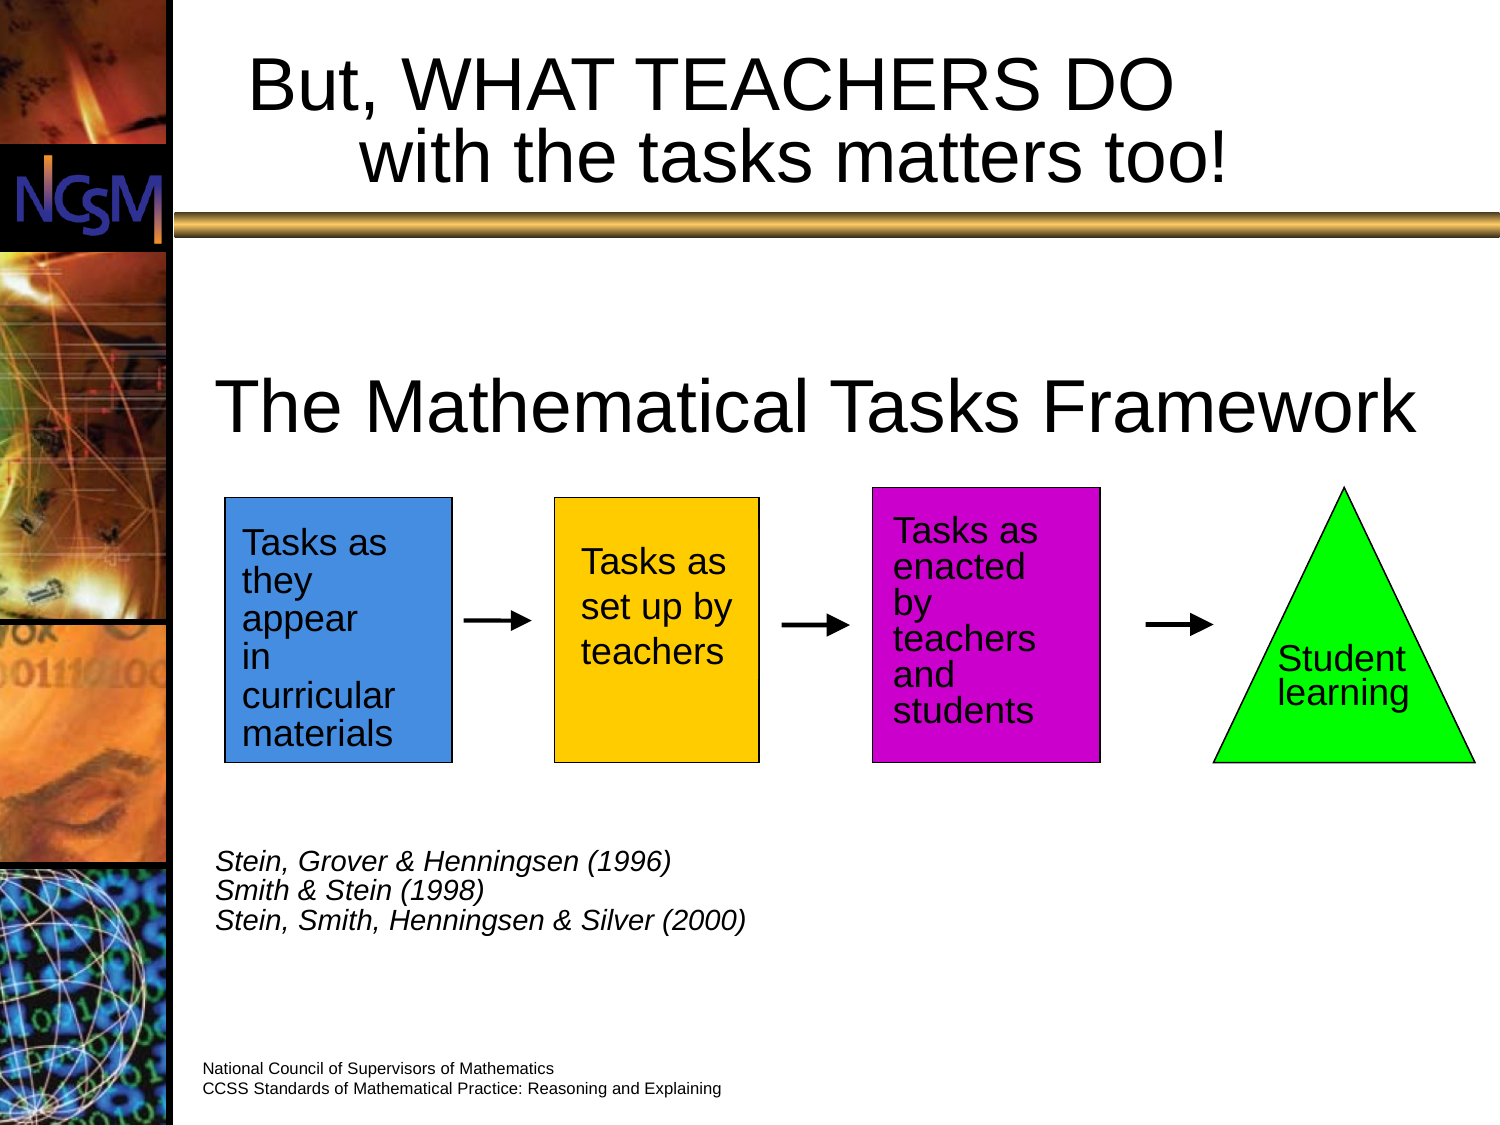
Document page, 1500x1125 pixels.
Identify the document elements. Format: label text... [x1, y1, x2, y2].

title But, WHAT TEACHERS DO with the tasks matters too! [224, 50, 1366, 200]
text_box The Mathematical Tasks Framework [199, 349, 1433, 455]
picture [0, 625, 166, 862]
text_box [224, 487, 1476, 763]
list Stein, Grover & Henningsen (1996) Smith & Stein (1998) Stein, Smith, Henningsen & Silver (2000) [200, 839, 875, 1000]
picture [0, 869, 166, 1125]
picture [0, 0, 167, 619]
slide_number National Council of Supervisors of Mathematics CCSS Standards of Mathematical Practice: Reasoning and Explaining [187, 1050, 900, 1125]
